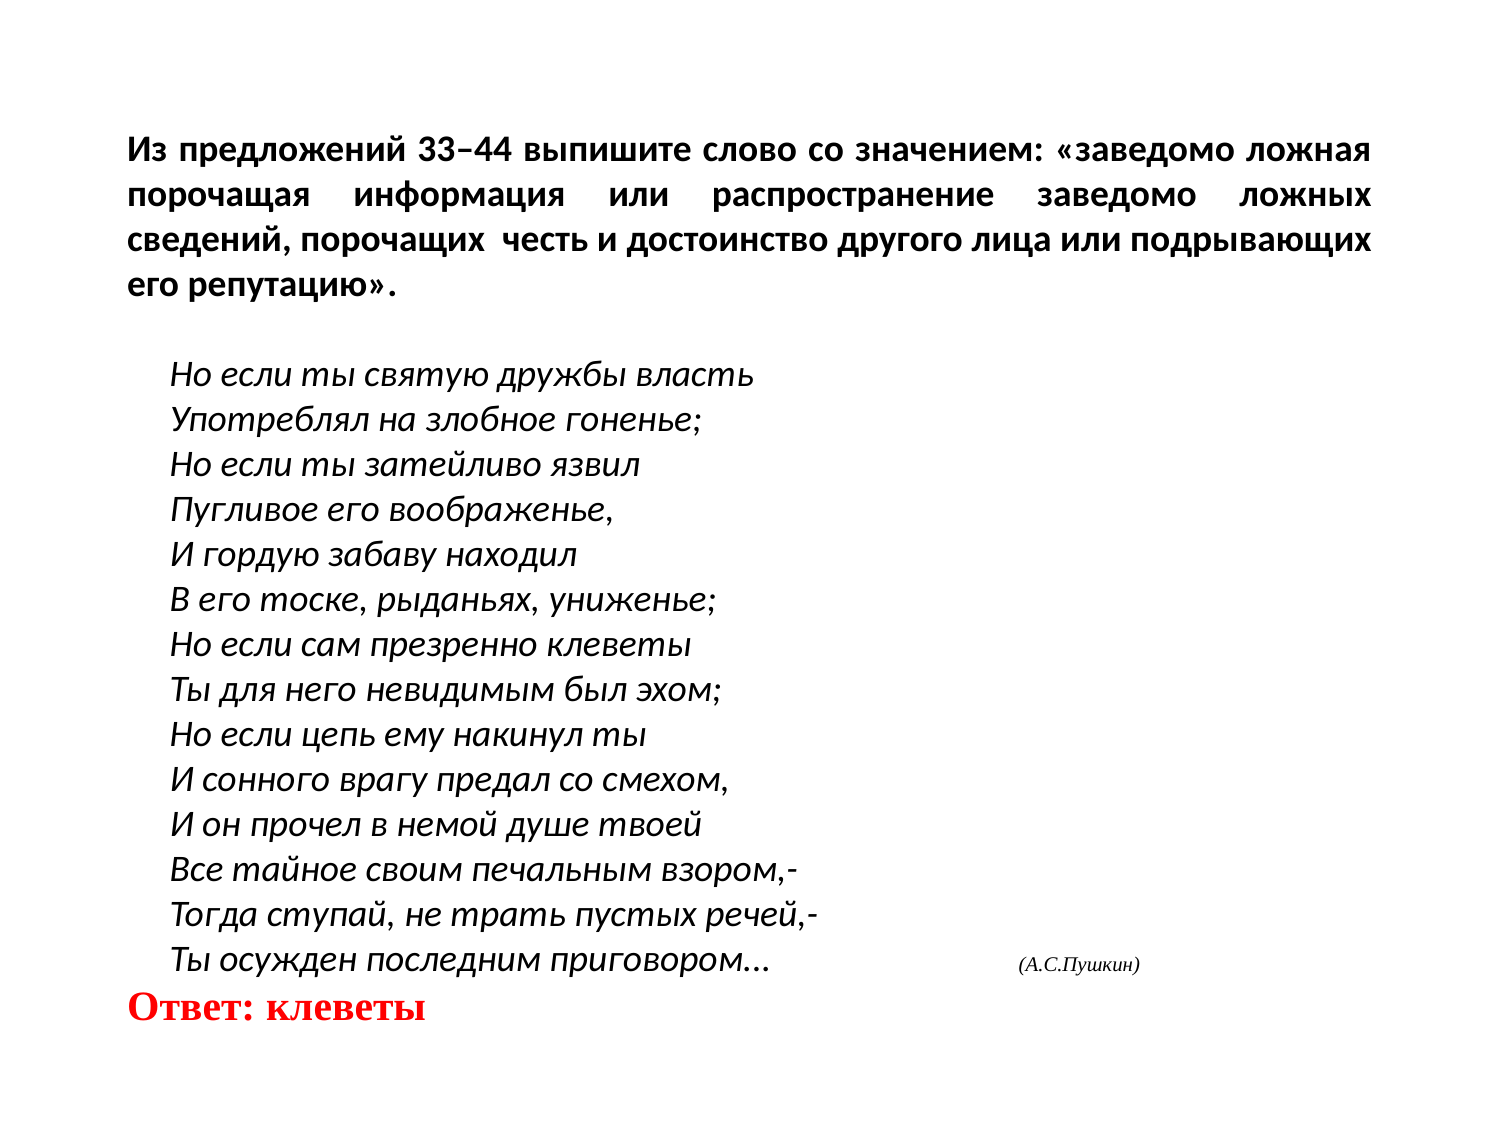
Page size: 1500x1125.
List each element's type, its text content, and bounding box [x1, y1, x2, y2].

text_box Из предложений 33–44 выпишите слово со значением: «заведомо ложная порочащая информация или распространение заведомо ложных сведений, порочащих честь и достоинство другого лица или подрывающих его репутацию». Но если ты святую дружбы власть Употреблял на злобное гоненье; Но если ты затейливо язвил Пугливое его воображенье, И гордую забаву находил В его тоске, рыданьях, униженье; Но если сам презренно клеветы Ты для него невидимым был эхом; Но если цепь ему накинул ты И сонного врагу предал со смехом, И он прочел в немой душе твоей Все тайное своим печальным взором,- Тогда ступай, не трать пустых речей,- Ты осужден последним приговором... (А.С.Пушкин) Ответ: клеветы [112, 116, 1388, 1037]
